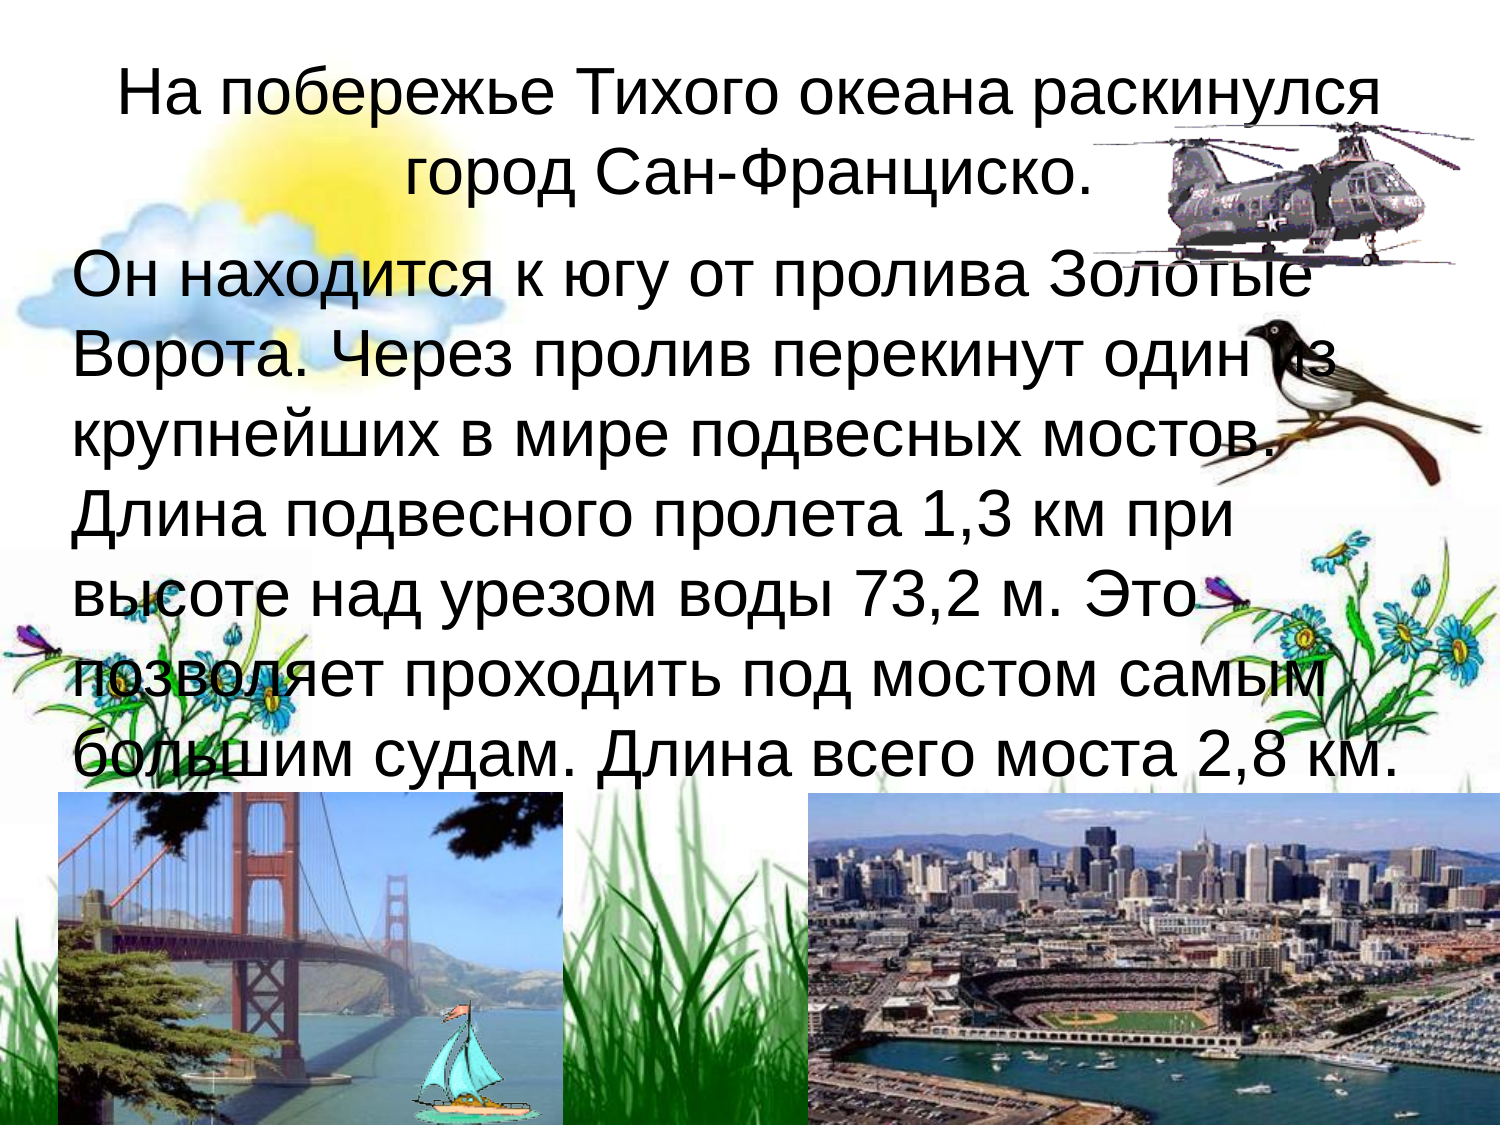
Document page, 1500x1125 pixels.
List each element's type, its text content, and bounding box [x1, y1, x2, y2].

picture [0, 0, 1500, 1125]
list Он находится к югу от пролива Золотые Ворота. Через пролив перекинут один из крупнейших в мире подвесных мостов. Длина подвесного пролета 1,3 км при высоте над урезом воды 73,2 м. Это позволяет проходить под мостом самым большим судам. Длина всего моста 2,8 км. [0, 222, 1477, 856]
title На побережье Тихого океана раскинулся город Сан-Франциско. [74, 44, 1426, 212]
